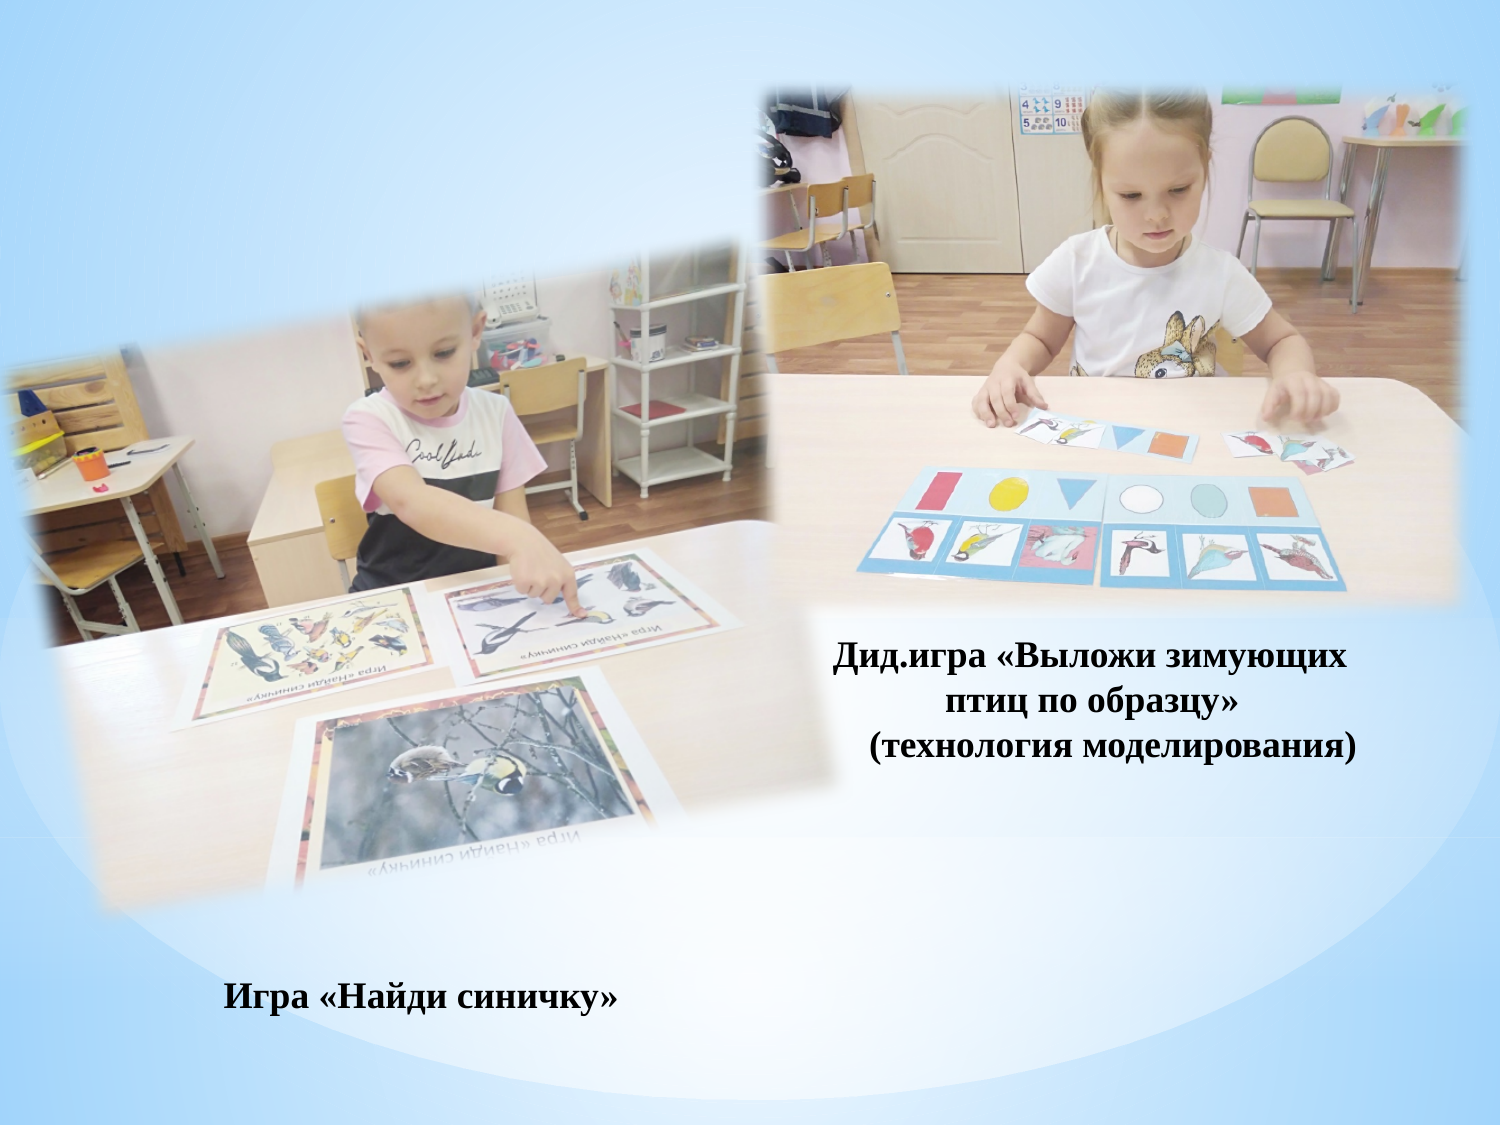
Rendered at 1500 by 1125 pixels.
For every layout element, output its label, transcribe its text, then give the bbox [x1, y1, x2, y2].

text_box Игра «Найди синичку» [208, 964, 635, 1024]
picture [20, 77, 1477, 902]
text_box Дид.игра «Выложи зимующих птиц по образцу» (технология моделирования) [820, 622, 1500, 773]
